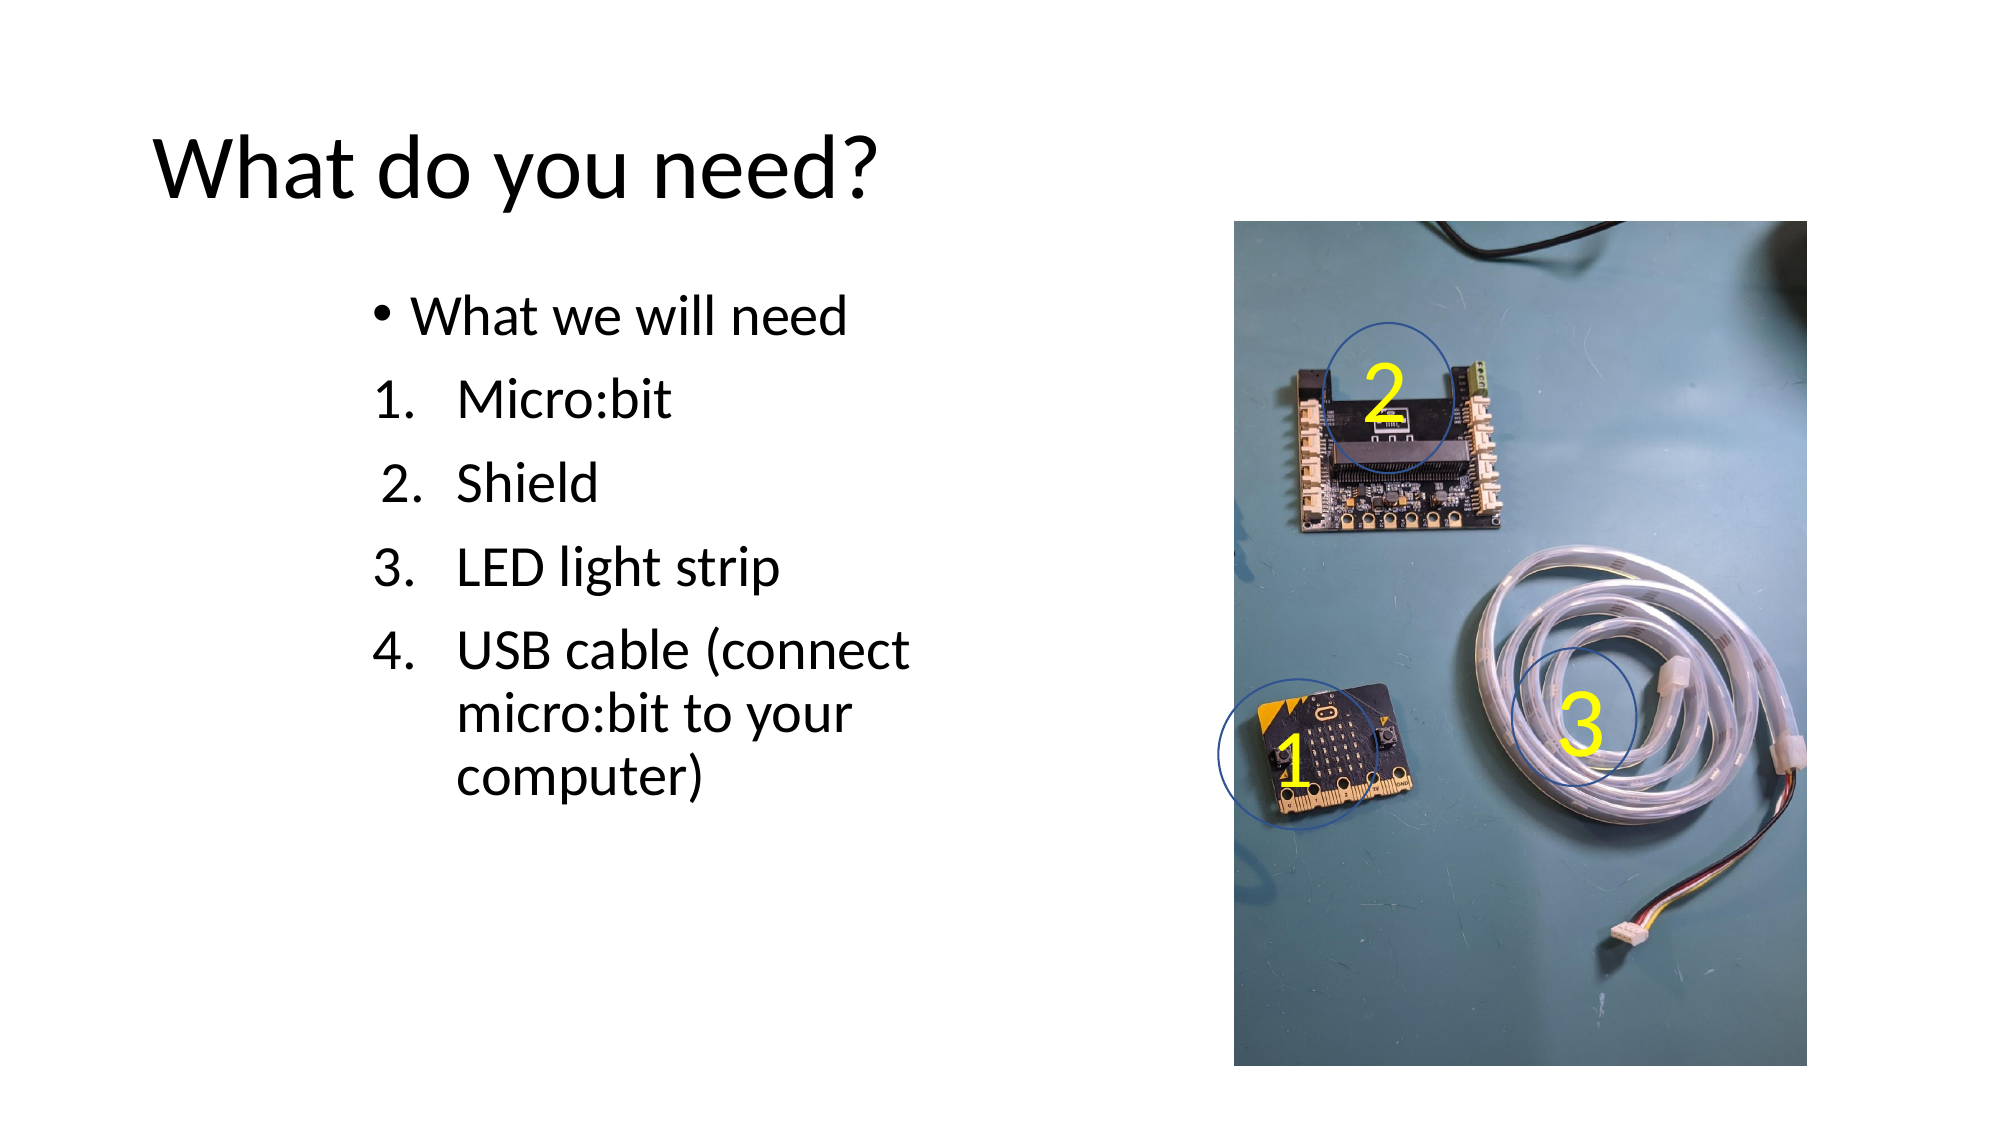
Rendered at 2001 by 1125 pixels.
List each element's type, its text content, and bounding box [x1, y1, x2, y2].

title What do you need? [137, 59, 1979, 278]
picture [1233, 221, 1807, 1066]
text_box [1322, 322, 1479, 474]
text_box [1511, 647, 1730, 787]
list What we will need Micro:bit Shield LED light strip USB cable (connect micro:bit to your computer) [357, 277, 1084, 1066]
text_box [1217, 679, 1417, 830]
